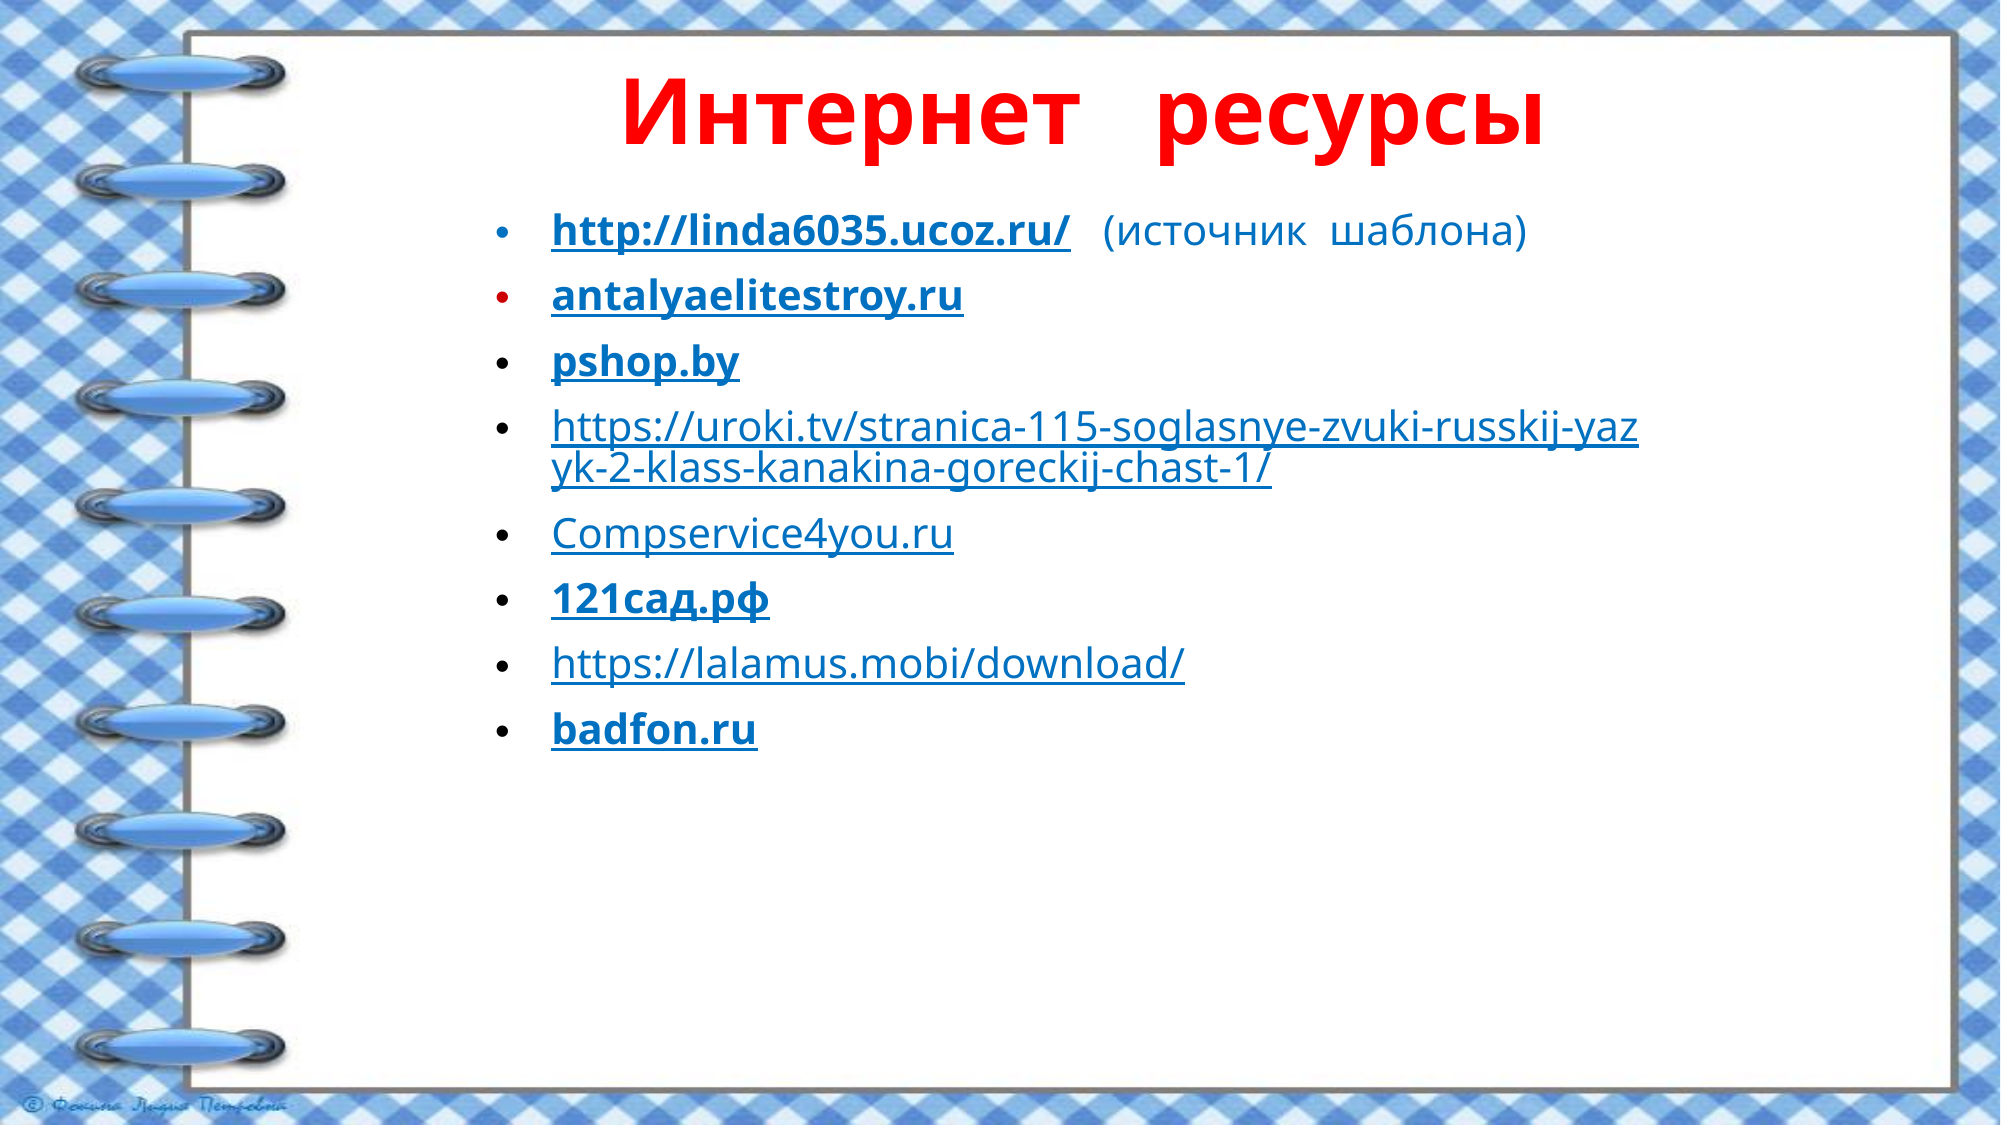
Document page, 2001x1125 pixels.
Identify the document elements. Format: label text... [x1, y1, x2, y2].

title Интернет ресурсы [492, 45, 1675, 161]
picture [0, 0, 2001, 1125]
list http://linda6035.ucoz.ru/ (источник шаблона) antalyaelitestroy.ru pshop.by https://uroki.tv/stranica-115-soglasnye-zvuki-russkij-yazyk-2-klass-kanakina-goreckij-chast-1/ Compservice4you.ru 121сад.рф https://lalamus.mobi/download/ badfon.ru [480, 196, 1675, 1005]
